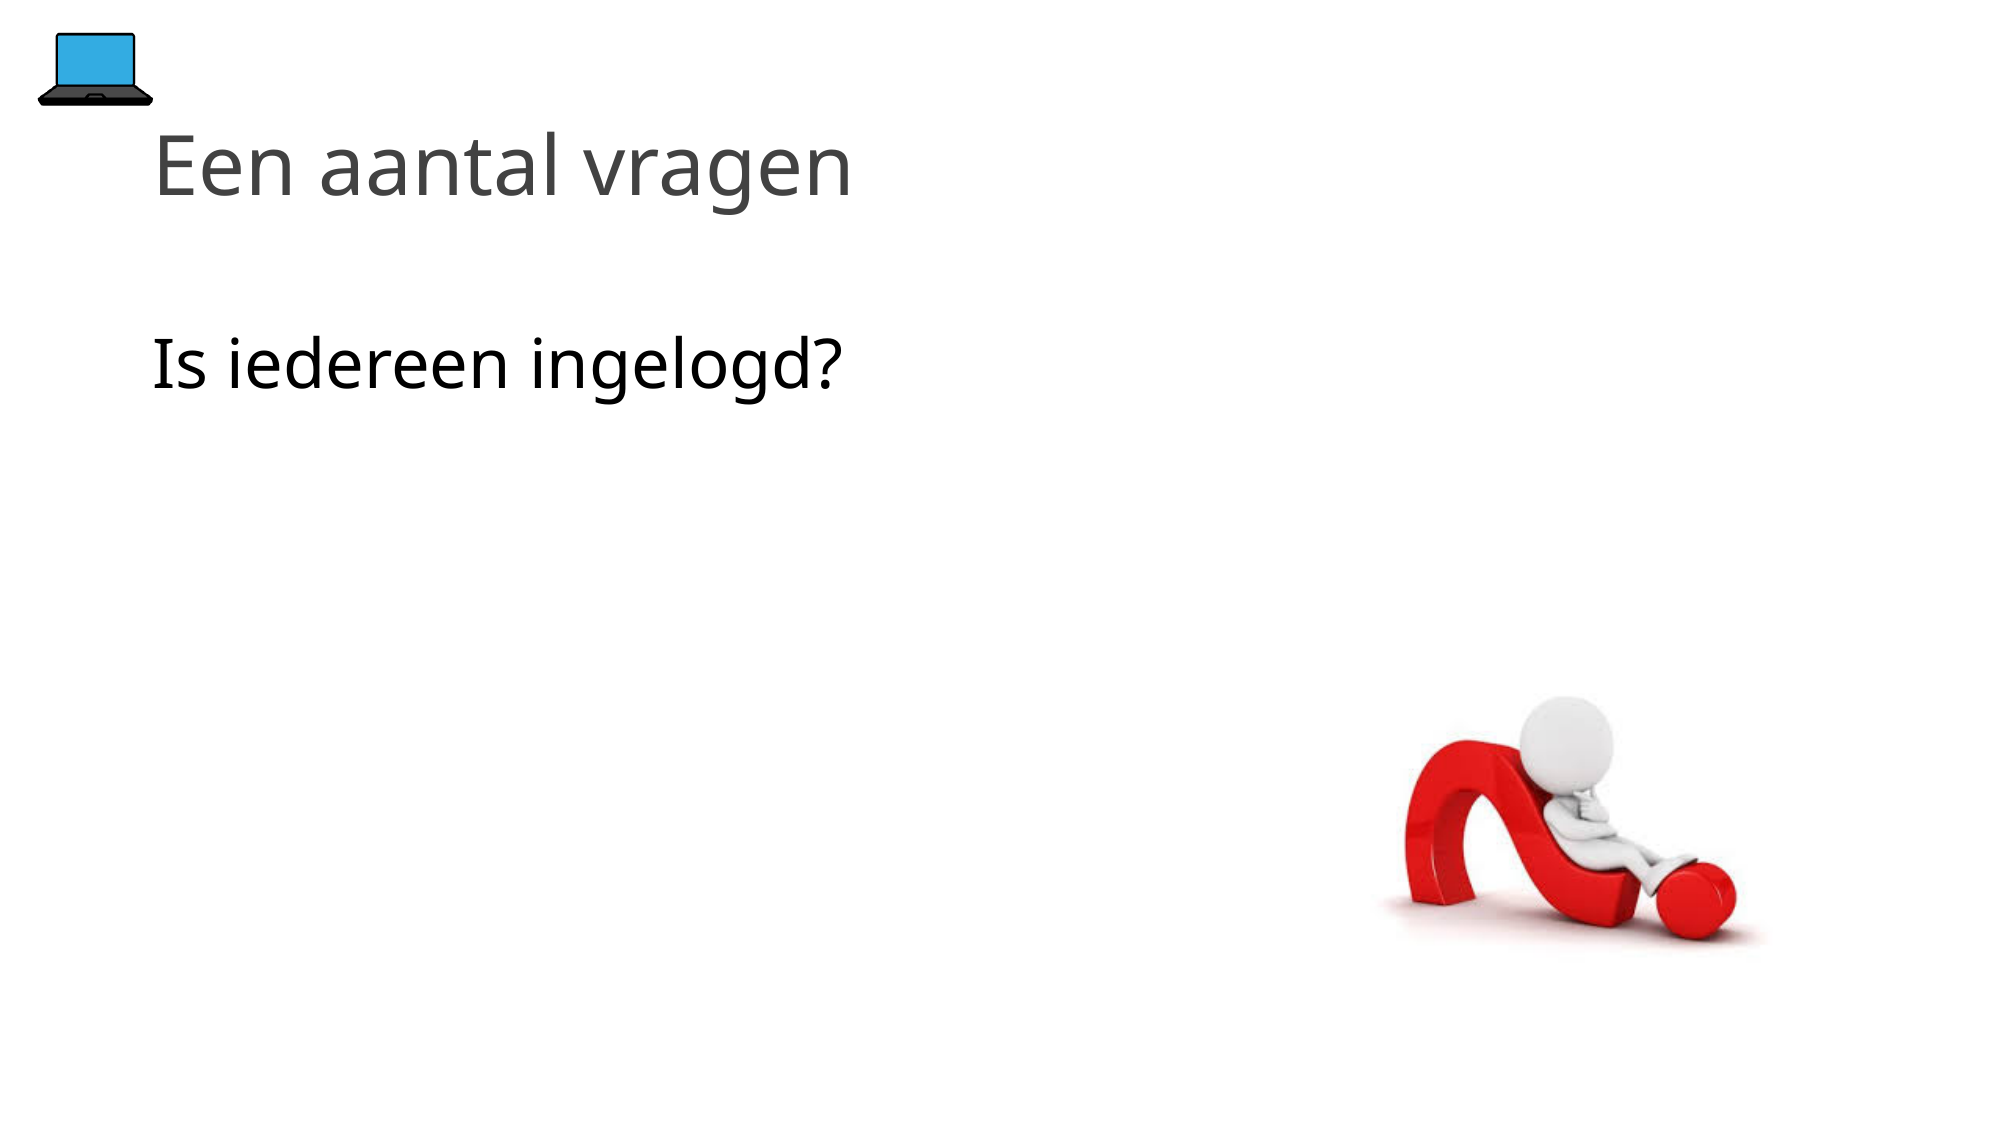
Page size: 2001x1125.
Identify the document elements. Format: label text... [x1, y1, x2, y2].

picture [17, 17, 173, 122]
title Een aantal vragen [137, 59, 1863, 278]
picture [1359, 681, 1793, 967]
list Is iedereen ingelogd? [137, 299, 1863, 1014]
